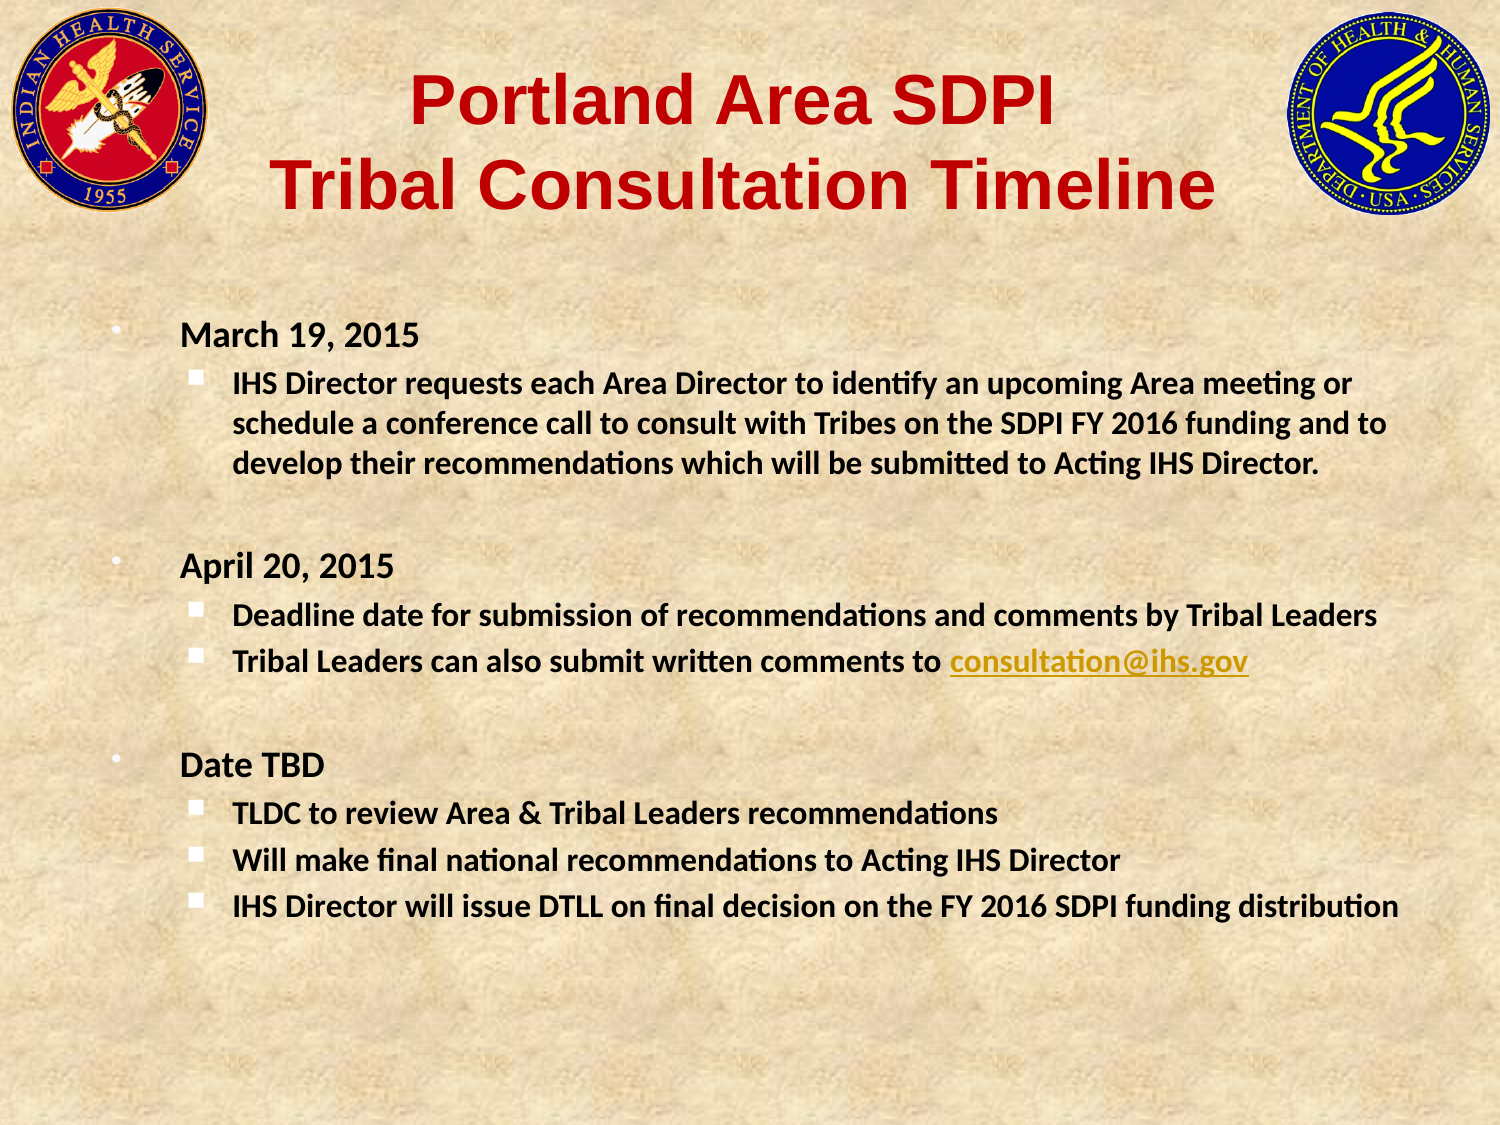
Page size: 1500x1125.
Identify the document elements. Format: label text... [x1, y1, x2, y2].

list March 19, 2015 IHS Director requests each Area Director to identify an upcoming Area meeting or schedule a conference call to consult with Tribes on the SDPI FY 2016 funding and to develop their recommendations which will be submitted to Acting IHS Director. April 20, 2015 Deadline date for submission of recommendations and comments by Tribal Leaders Tribal Leaders can also submit written comments to consultation@ihs.gov Date TBD TLDC to review Area & Tribal Leaders recommendations Will make final national recommendations to Acting IHS Director IHS Director will issue DTLL on final decision on the FY 2016 SDPI funding distribution [75, 249, 1425, 1023]
picture [0, 0, 1500, 1125]
title Portland Area SDPI Tribal Consultation Timeline [254, 45, 1275, 233]
